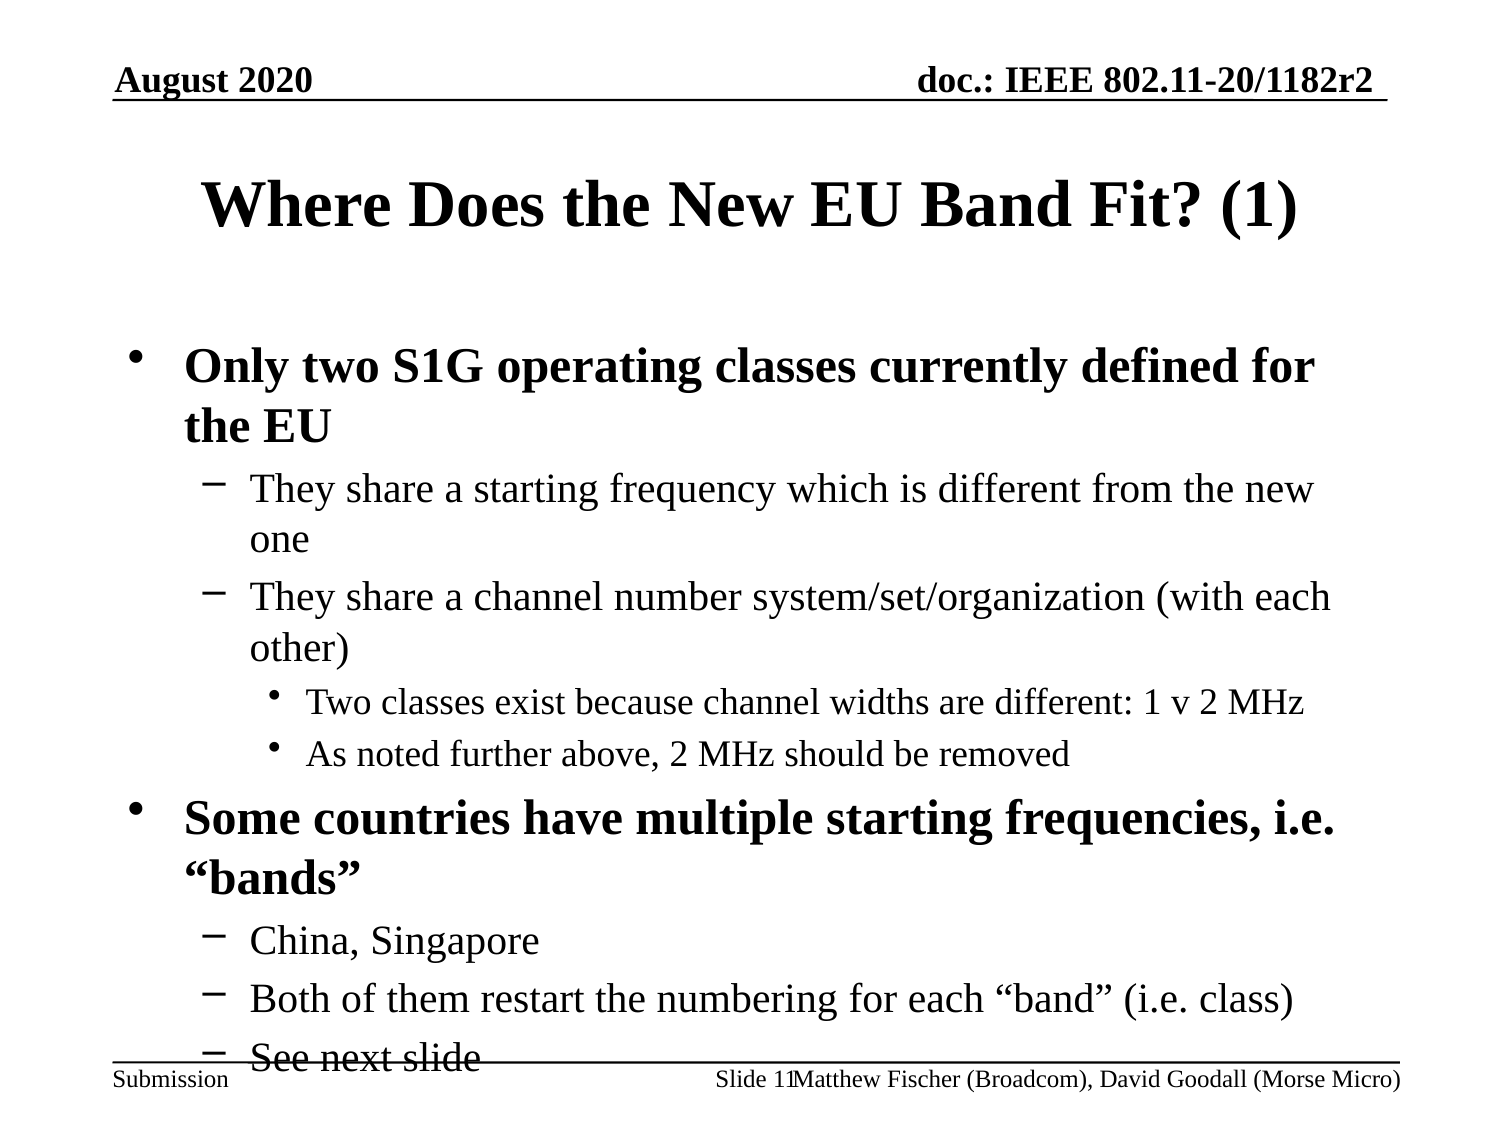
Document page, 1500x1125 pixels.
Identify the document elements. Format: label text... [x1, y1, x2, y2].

title Where Does the New EU Band Fit? (1) [112, 112, 1388, 288]
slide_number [114, 54, 316, 101]
list Only two S1G operating classes currently defined for the EU They share a starting frequency which is different from the new one They share a channel number system/set/organization (with each other) Two classes exist because channel widths are different: 1 v 2 MHz As noted further above, 2 MHz should be removed Some countries have multiple starting frequencies, i.e. “bands” China, Singapore Both of them restart the numbering for each “band” (i.e. class) See next slide [112, 324, 1388, 1001]
footer Matthew Fischer (Broadcom), David Goodall (Morse Micro) [800, 1061, 1402, 1093]
slide_number Slide 11 [712, 1061, 800, 1093]
